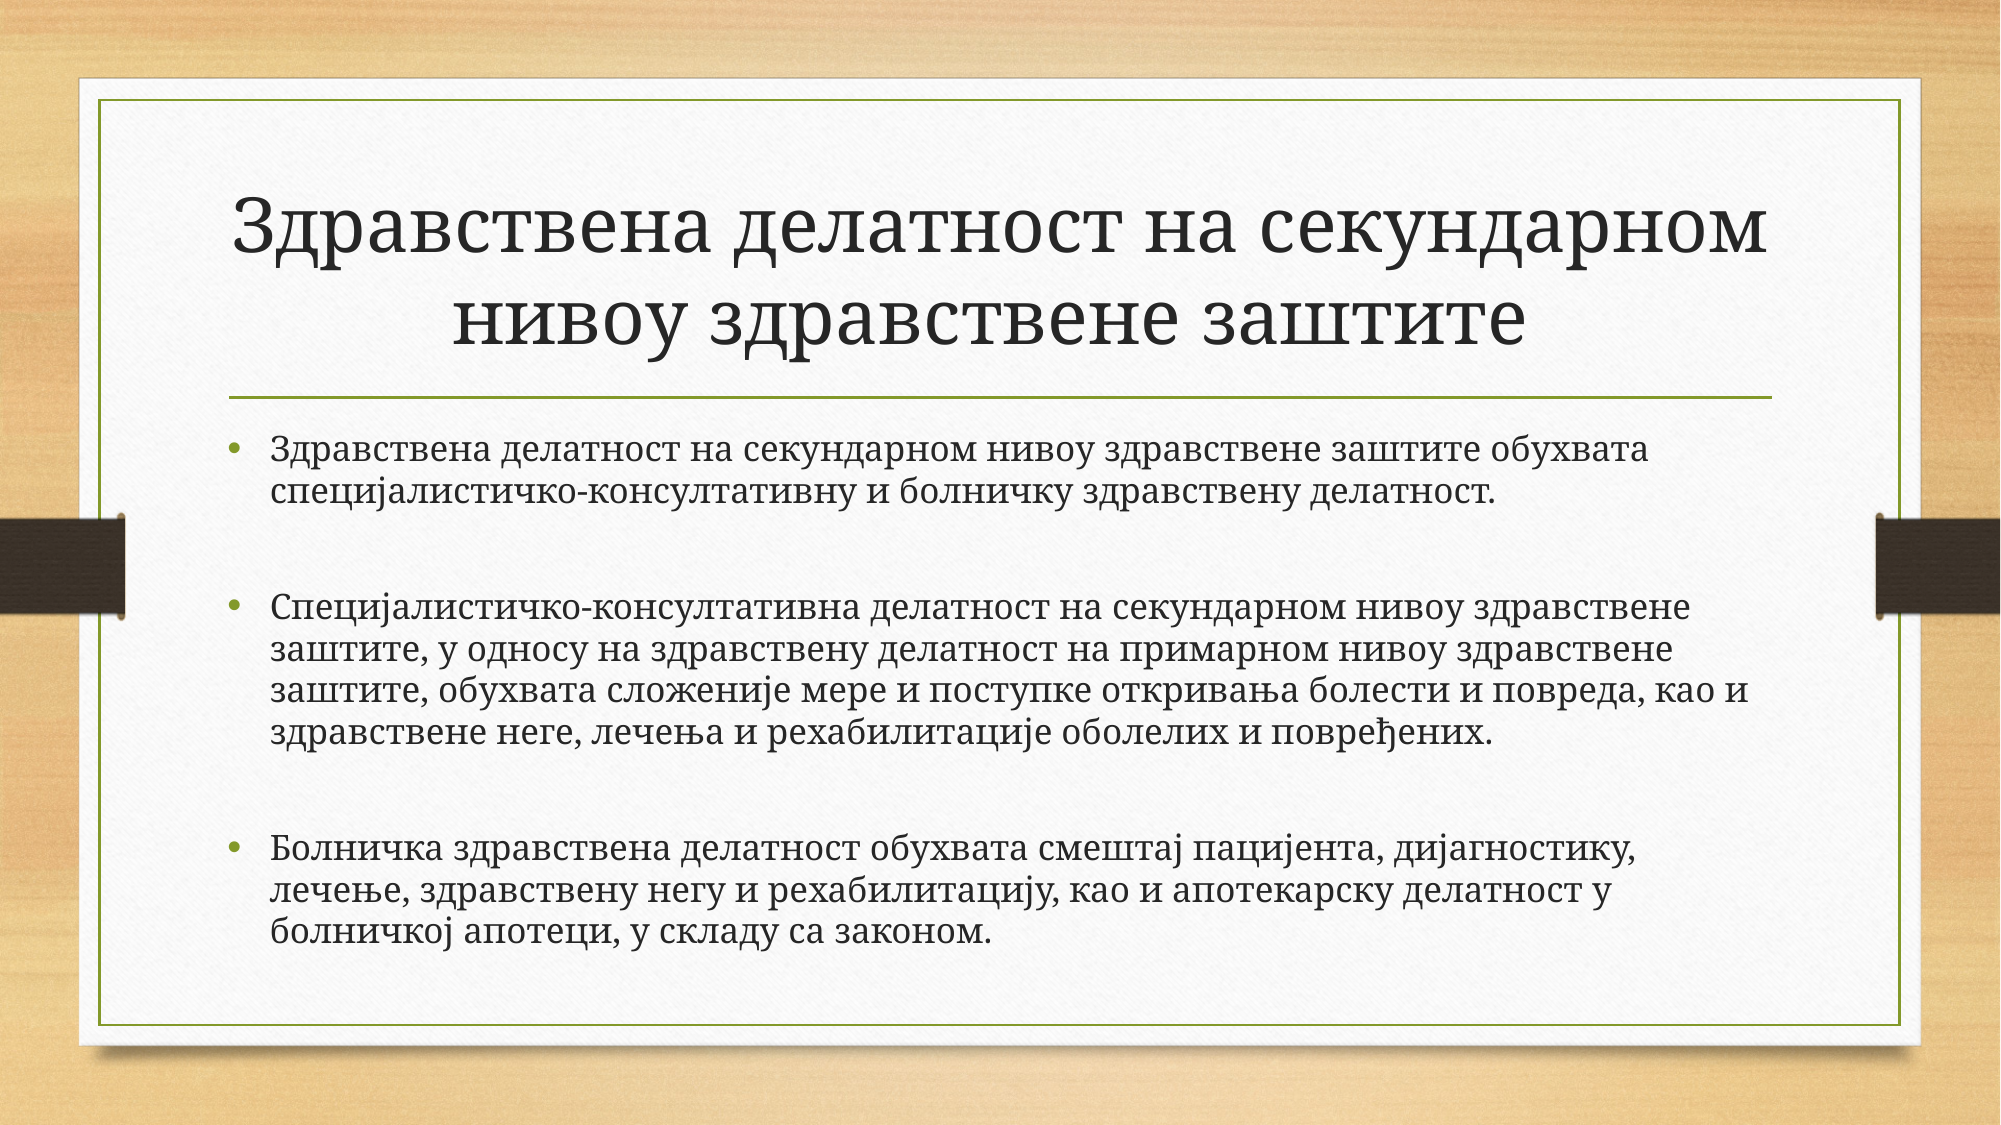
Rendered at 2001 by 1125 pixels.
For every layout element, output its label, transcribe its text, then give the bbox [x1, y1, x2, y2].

picture [0, 0, 2001, 1125]
list Здравствена делатност на секундарном нивоу здравствене заштите обухвата специјалистичко-консултативну и болничку здравствену делатност. Специјалистичко-консултативна делатност на секундарном нивоу здравствене заштите, у односу на здравствену делатност на примарном нивоу здравствене заштите, обухвата сложеније мере и поступке откривања болести и повреда, као и здравствене неге, лечења и рехабилитације оболелих и повређених. Болничка здравствена делатност обухвата смештај пацијента, дијагностику, лечење, здравствену негу и рехабилитацију, као и апотекарску делатност у болничкој апотеци, у складу са законом. [212, 419, 1788, 964]
title Здравствена делатност на секундарном нивоу здравствене заштите [212, 161, 1788, 375]
